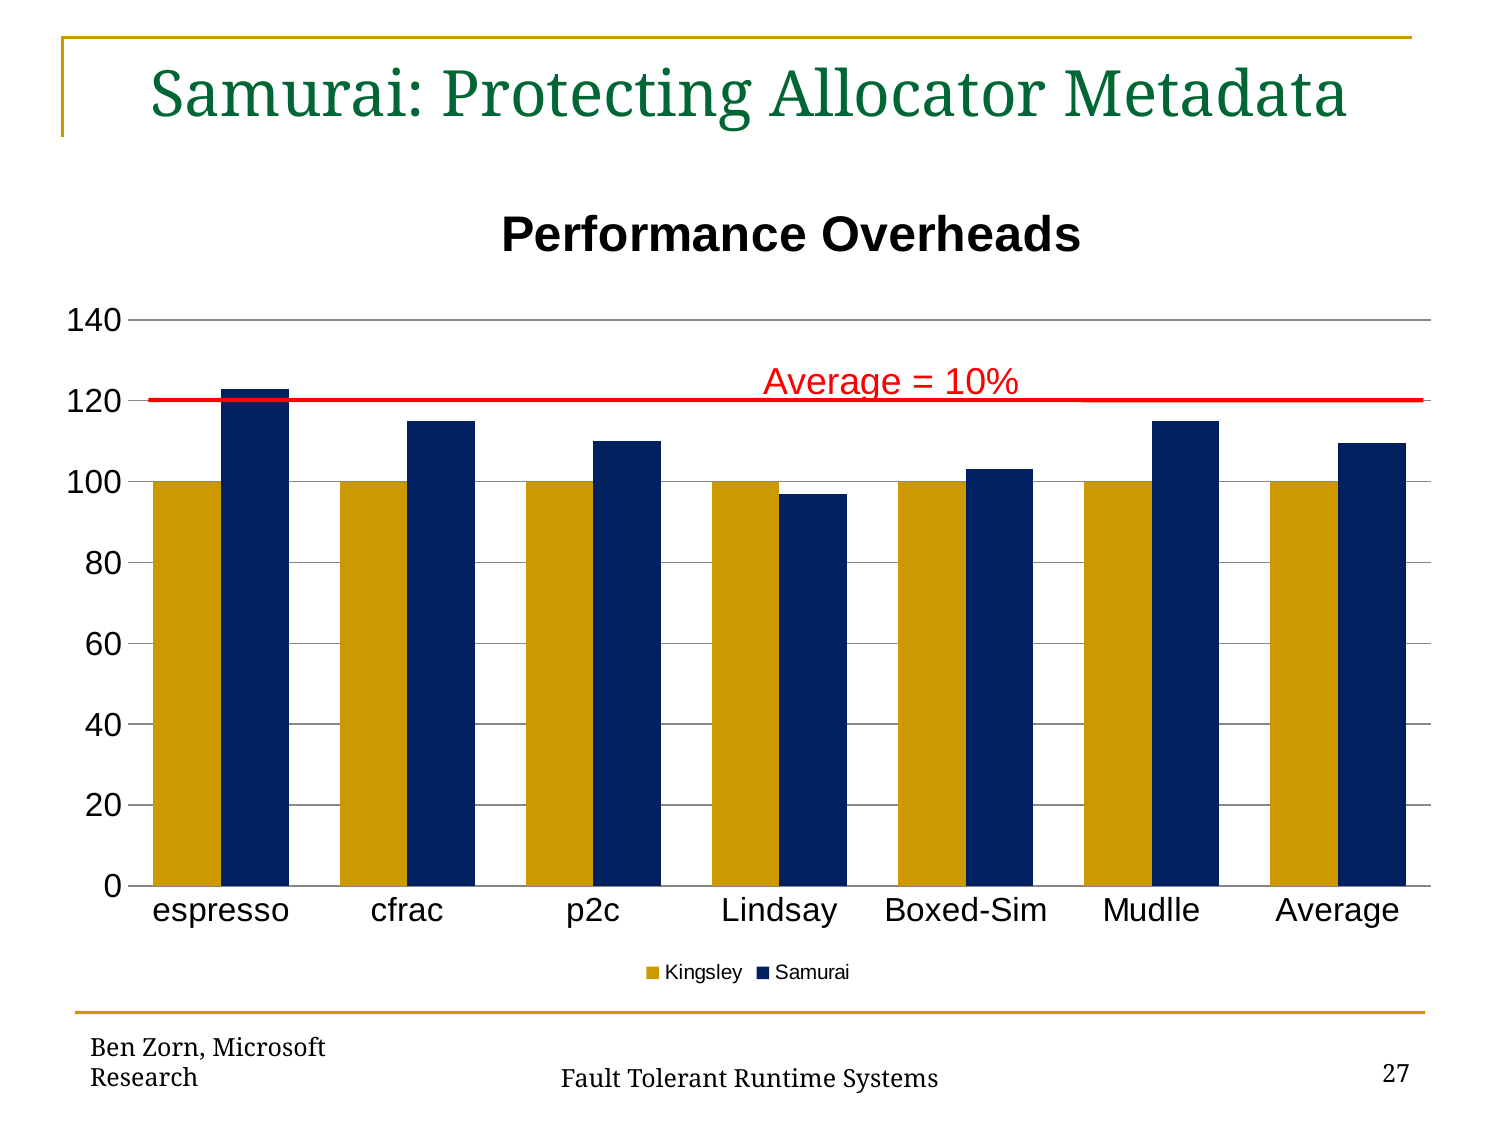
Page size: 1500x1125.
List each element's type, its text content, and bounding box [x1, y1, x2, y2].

title Samurai: Protecting Allocator Metadata [74, 45, 1426, 173]
slide_number 27 [1074, 1023, 1426, 1100]
slide_number Ben Zorn, Microsoft Research [74, 1023, 426, 1100]
chart [37, 174, 1460, 991]
footer Fault Tolerant Runtime Systems [512, 1024, 988, 1101]
